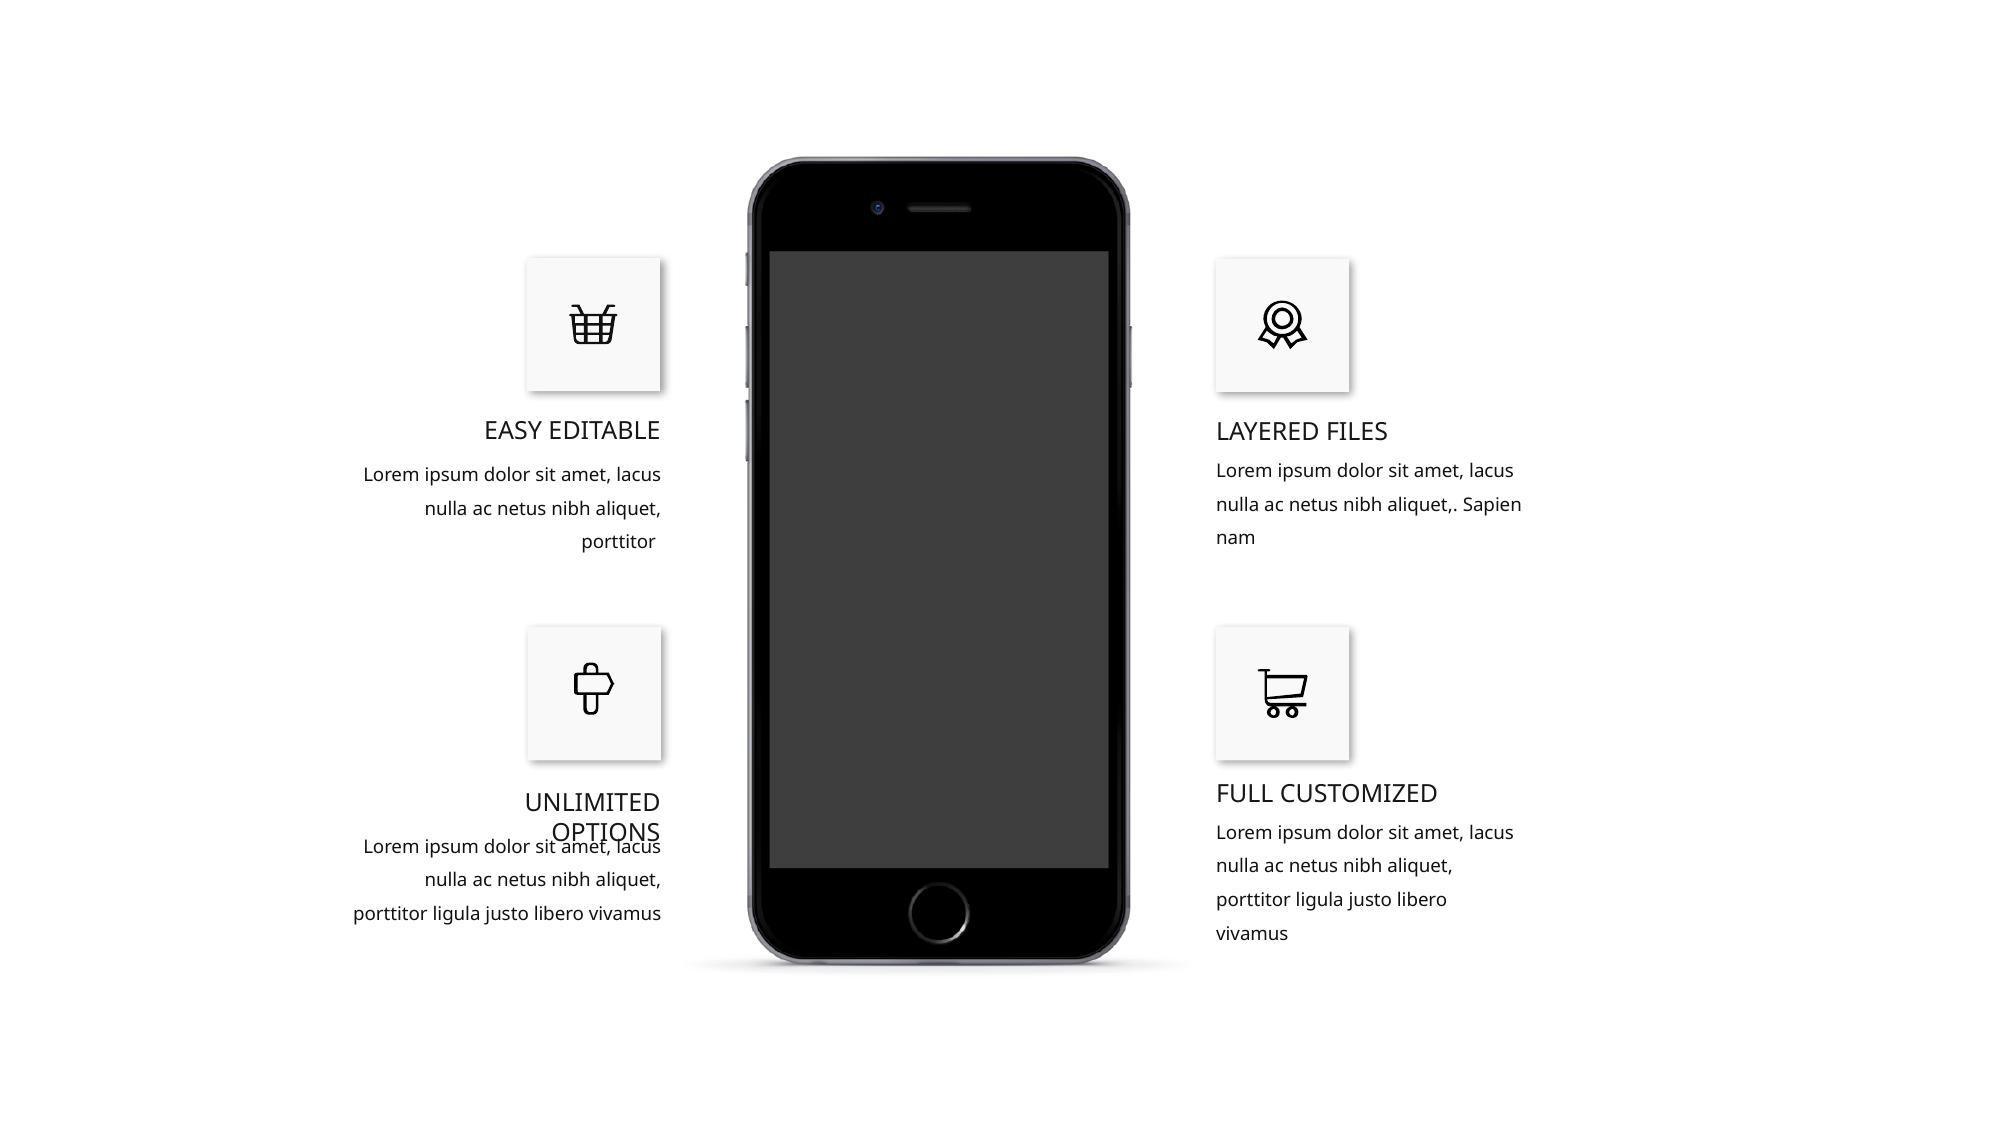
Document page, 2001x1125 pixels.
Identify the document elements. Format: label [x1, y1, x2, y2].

text_box [332, 257, 676, 528]
picture [668, 90, 1197, 1036]
text_box [1201, 626, 1533, 920]
text_box [332, 626, 676, 934]
text_box [1201, 258, 1558, 524]
